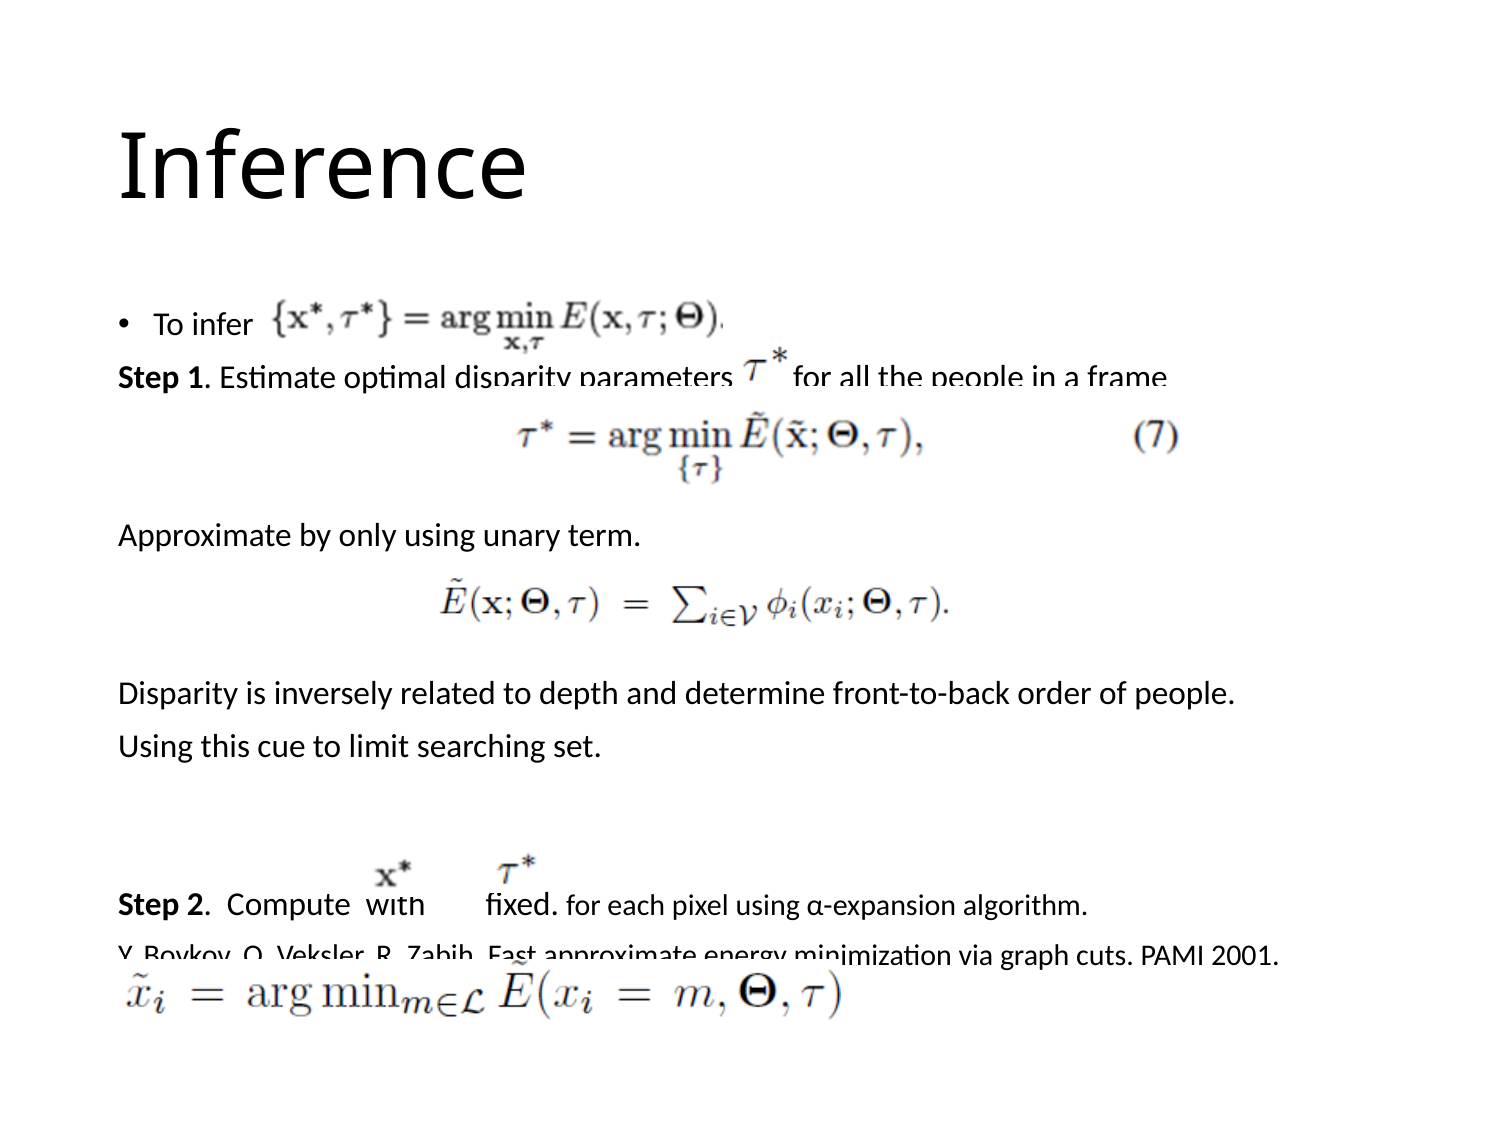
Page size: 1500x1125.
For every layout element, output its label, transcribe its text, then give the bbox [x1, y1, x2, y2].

picture [366, 855, 419, 897]
picture [493, 344, 1202, 504]
picture [264, 281, 723, 356]
picture [120, 959, 841, 1028]
list To infer Step 1. Estimate optimal disparity parameters for all the people in a frame Approximate by only using unary term. Disparity is inversely related to depth and determine front-to-back order of people. Using this cue to limit searching set. Step 2. Compute with fixed. for each pixel using α-expansion algorithm. Y. Boykov, O. Veksler, R. Zabih. Fast approximate energy minimization via graph cuts. PAMI 2001. [103, 299, 1397, 1091]
picture [489, 847, 545, 893]
picture [436, 577, 962, 631]
title Inference [103, 59, 1397, 278]
